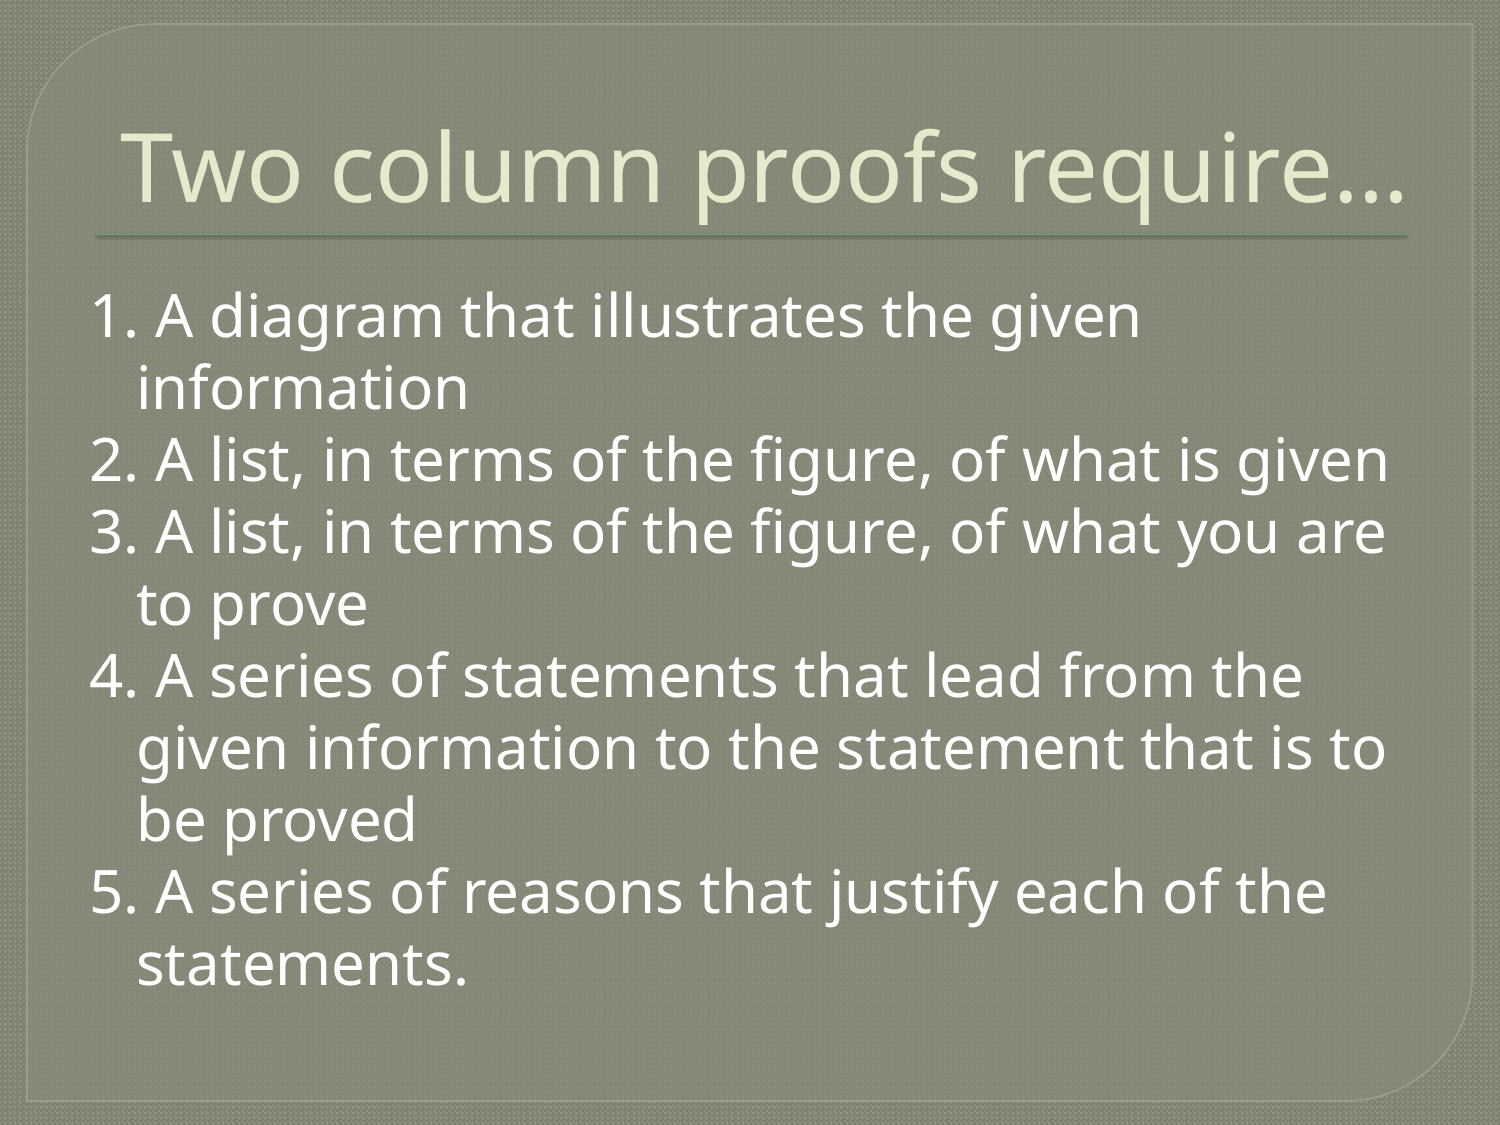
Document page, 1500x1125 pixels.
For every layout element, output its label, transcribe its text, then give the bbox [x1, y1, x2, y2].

title Two column proofs require… [75, 41, 1425, 230]
list 1. A diagram that illustrates the given information 2. A list, in terms of the figure, of what is given 3. A list, in terms of the figure, of what you are to prove 4. A series of statements that lead from the given information to the statement that is to be proved 5. A series of reasons that justify each of the statements. [75, 270, 1425, 1013]
